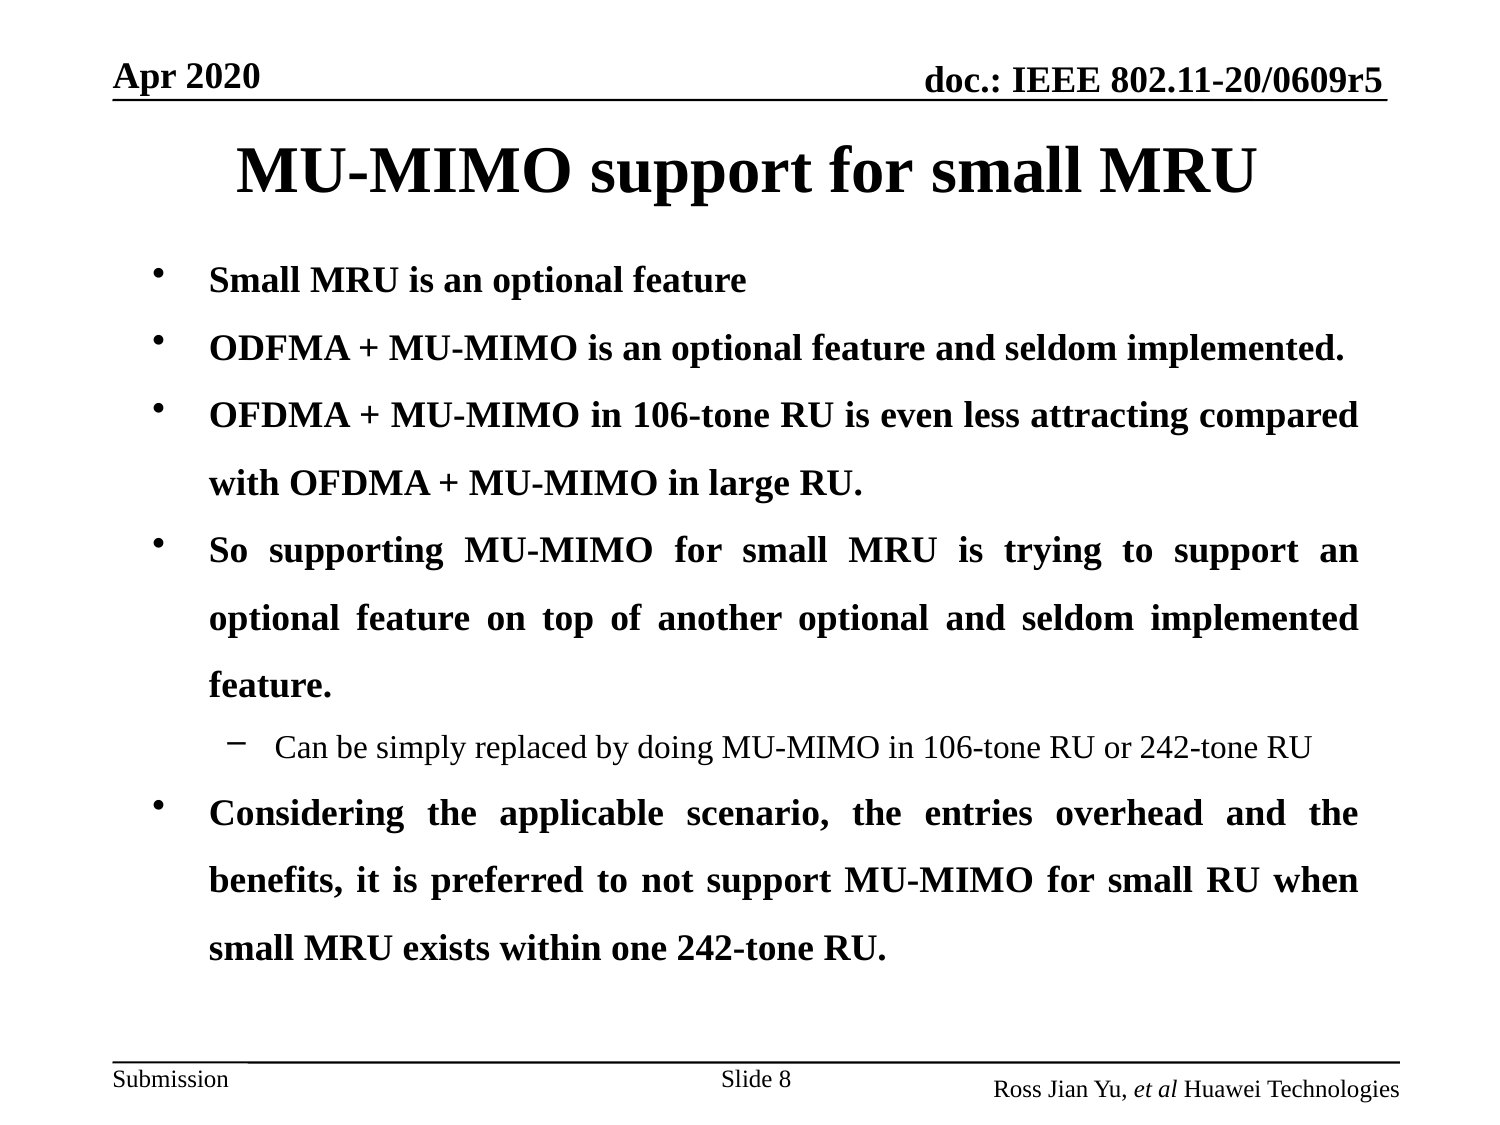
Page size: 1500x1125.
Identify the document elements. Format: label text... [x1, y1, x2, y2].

slide_number Slide 8 [712, 1061, 800, 1093]
title MU-MIMO support for small MRU [99, 121, 1413, 210]
list Small MRU is an optional feature ODFMA + MU-MIMO is an optional feature and seldom implemented. OFDMA + MU-MIMO in 106-tone RU is even less attracting compared with OFDMA + MU-MIMO in large RU. So supporting MU-MIMO for small MRU is trying to support an optional feature on top of another optional and seldom implemented feature. Can be simply replaced by doing MU-MIMO in 106-tone RU or 242-tone RU Considering the applicable scenario, the entries overhead and the benefits, it is preferred to not support MU-MIMO for small RU when small MRU exists within one 242-tone RU. [137, 224, 1376, 338]
